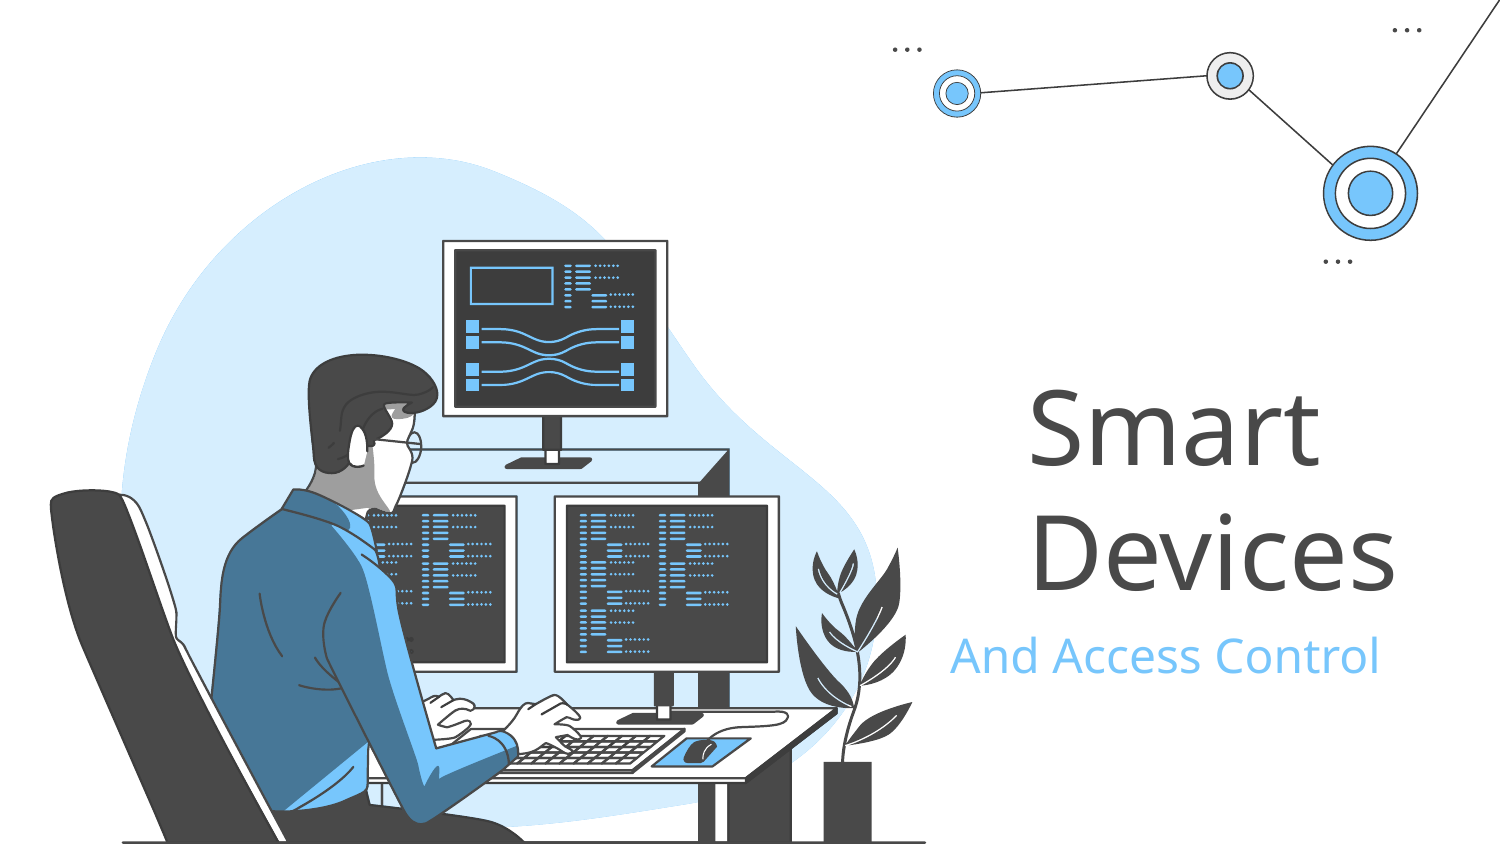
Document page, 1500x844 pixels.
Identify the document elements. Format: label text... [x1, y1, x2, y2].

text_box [49, 157, 927, 844]
title Smart Devices [1012, 332, 1500, 627]
subtitle And Access Control [932, 610, 1397, 758]
